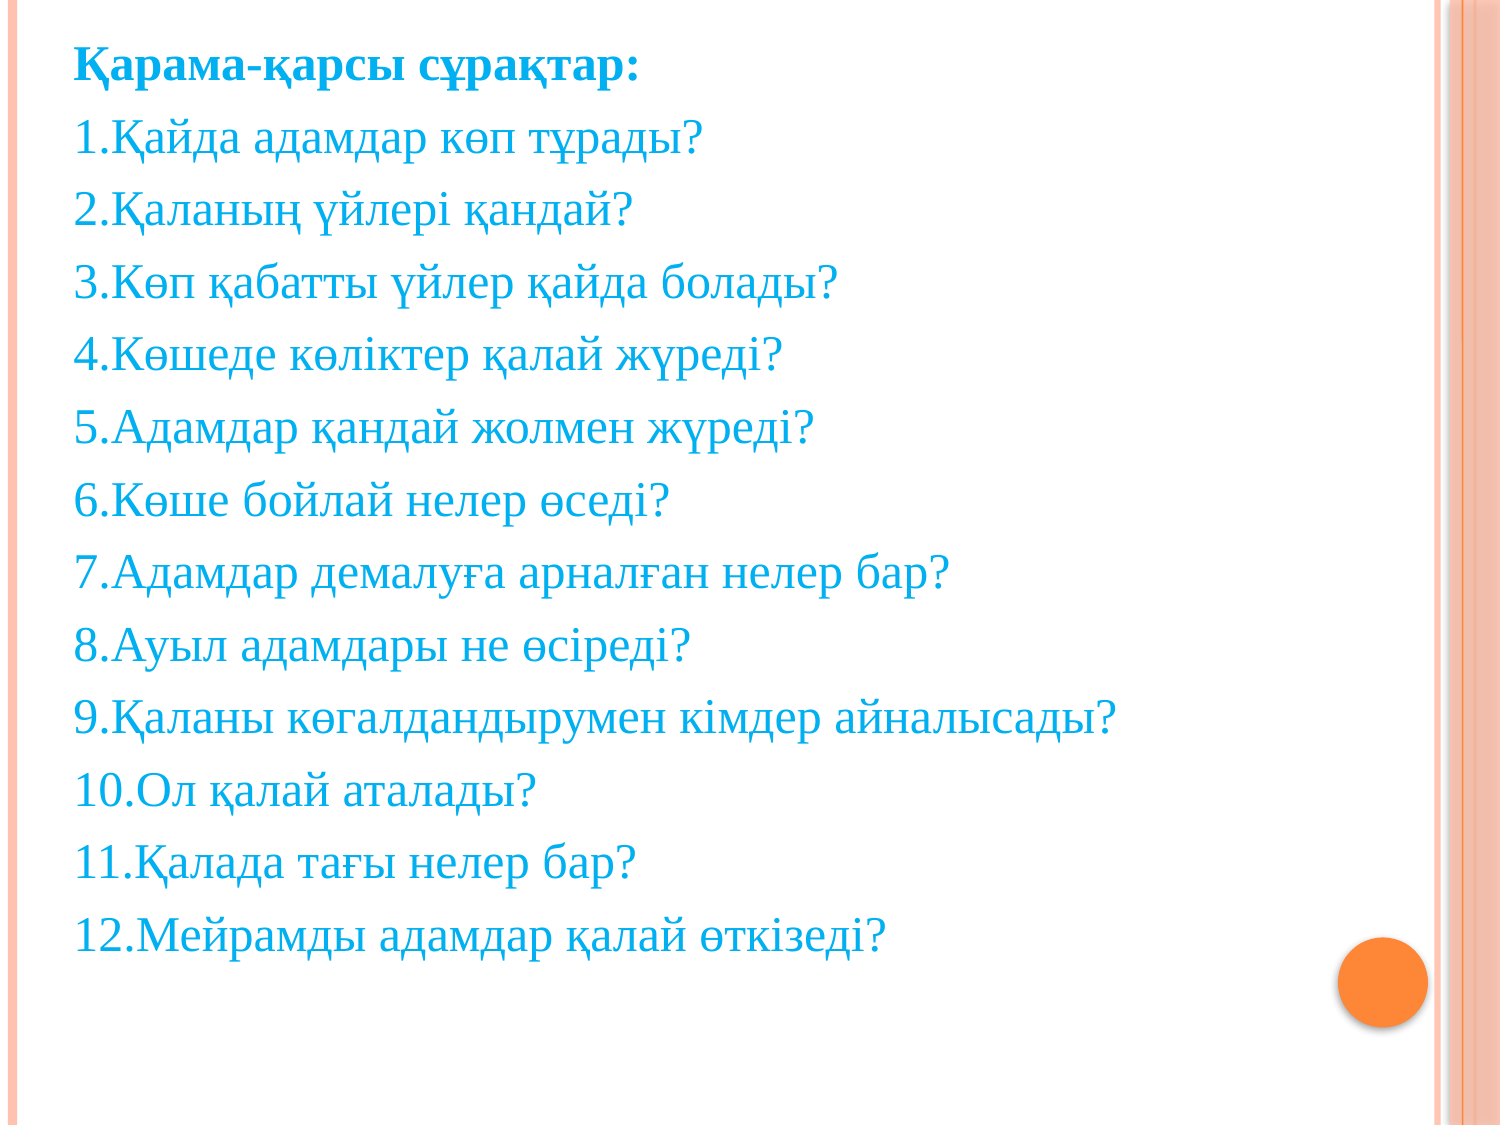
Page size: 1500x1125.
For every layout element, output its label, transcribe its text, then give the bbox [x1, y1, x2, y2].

list Қарама-қарсы сұрақтар: 1.Қайда адамдар көп тұрады? 2.Қаланың үйлері қандай? 3.Көп қабатты үйлер қайда болады? 4.Көшеде көліктер қалай жүреді? 5.Адамдар қандай жолмен жүреді? 6.Көше бойлай нелер өседі? 7.Адамдар демалуға арналған нелер бар? 8.Ауыл адамдары не өсіреді? 9.Қаланы көгалдандырумен кімдер айналысады? 10.Ол қалай аталады? 11.Қалада тағы нелер бар? 12.Мейрамды адамдар қалай өткізеді? [58, 23, 1418, 1067]
